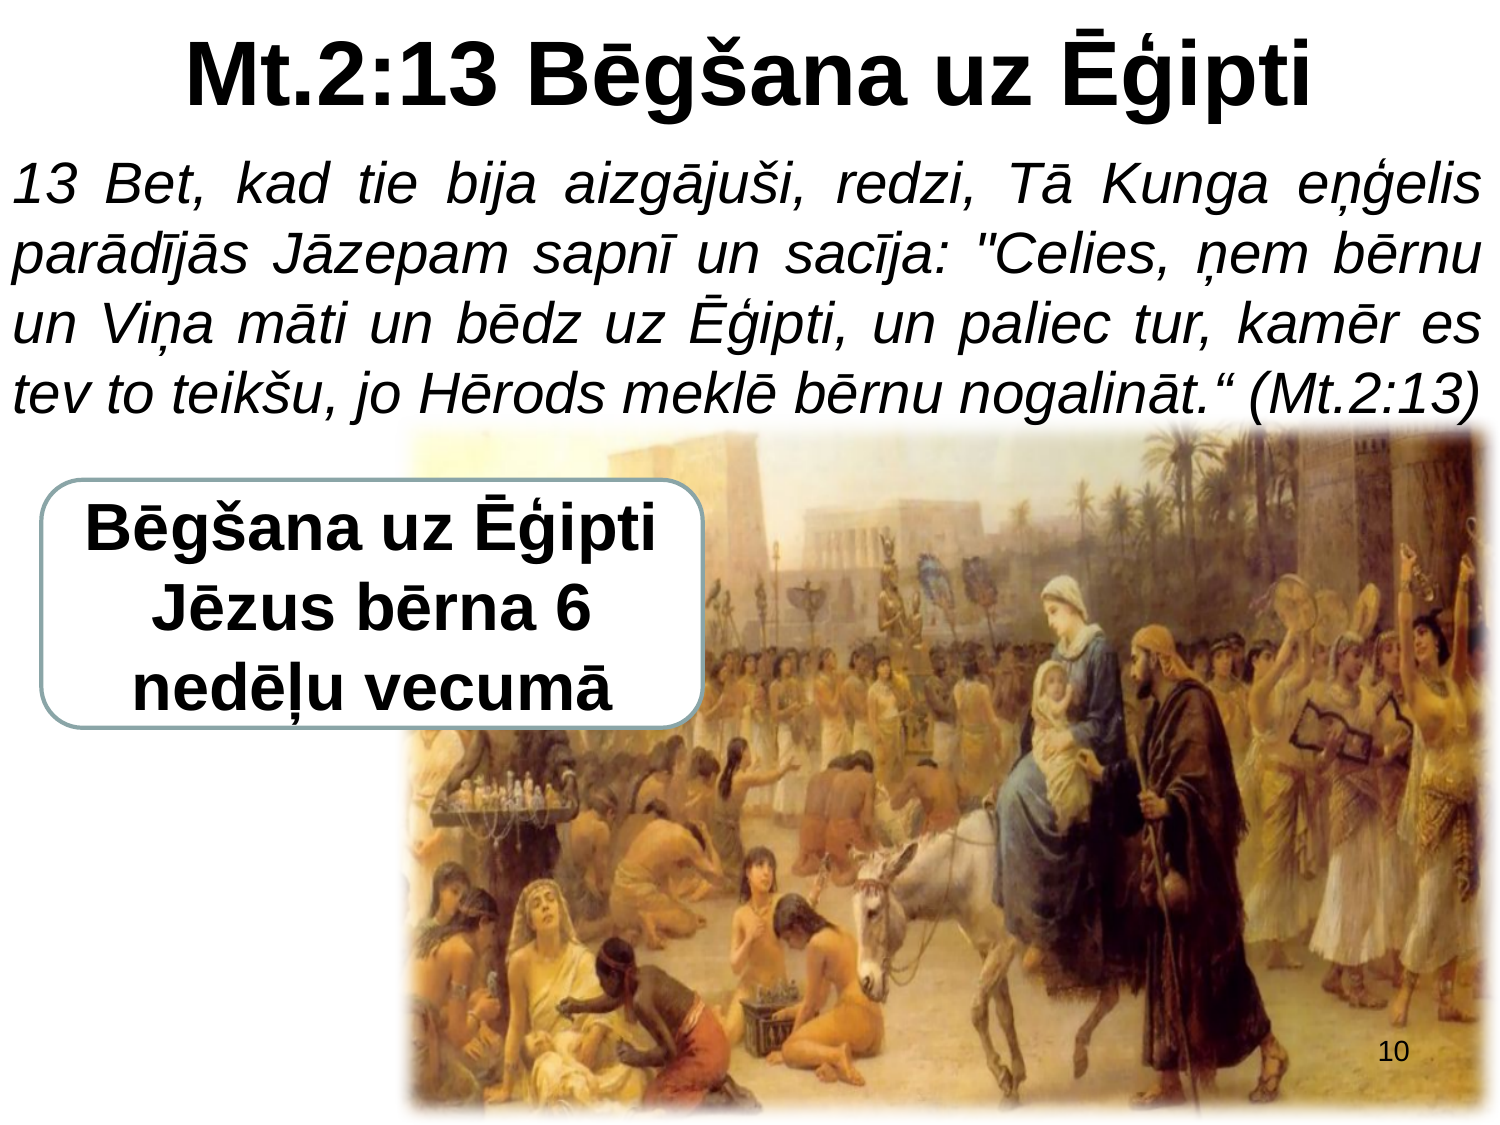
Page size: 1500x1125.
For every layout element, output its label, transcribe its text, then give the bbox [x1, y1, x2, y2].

list 13 Bet, kad tie bija aizgājuši, redzi, Tā Kunga eņģelis parādījās Jāzepam sapnī un sacīja: "Celies, ņem bērnu un Viņa māti un bēdz uz Ēģipti, un paliec tur, kamēr es tev to teikšu, jo Hērods meklē bērnu nogalināt.“ (Mt.2:13) [0, 138, 1500, 337]
picture [395, 414, 1500, 1125]
text_box Bēgšana uz Ēģipti Jēzus bērna 6 nedēļu vecumā [39, 477, 390, 730]
title Mt.2:13 Bēgšana uz Ēģipti [0, 0, 1500, 138]
